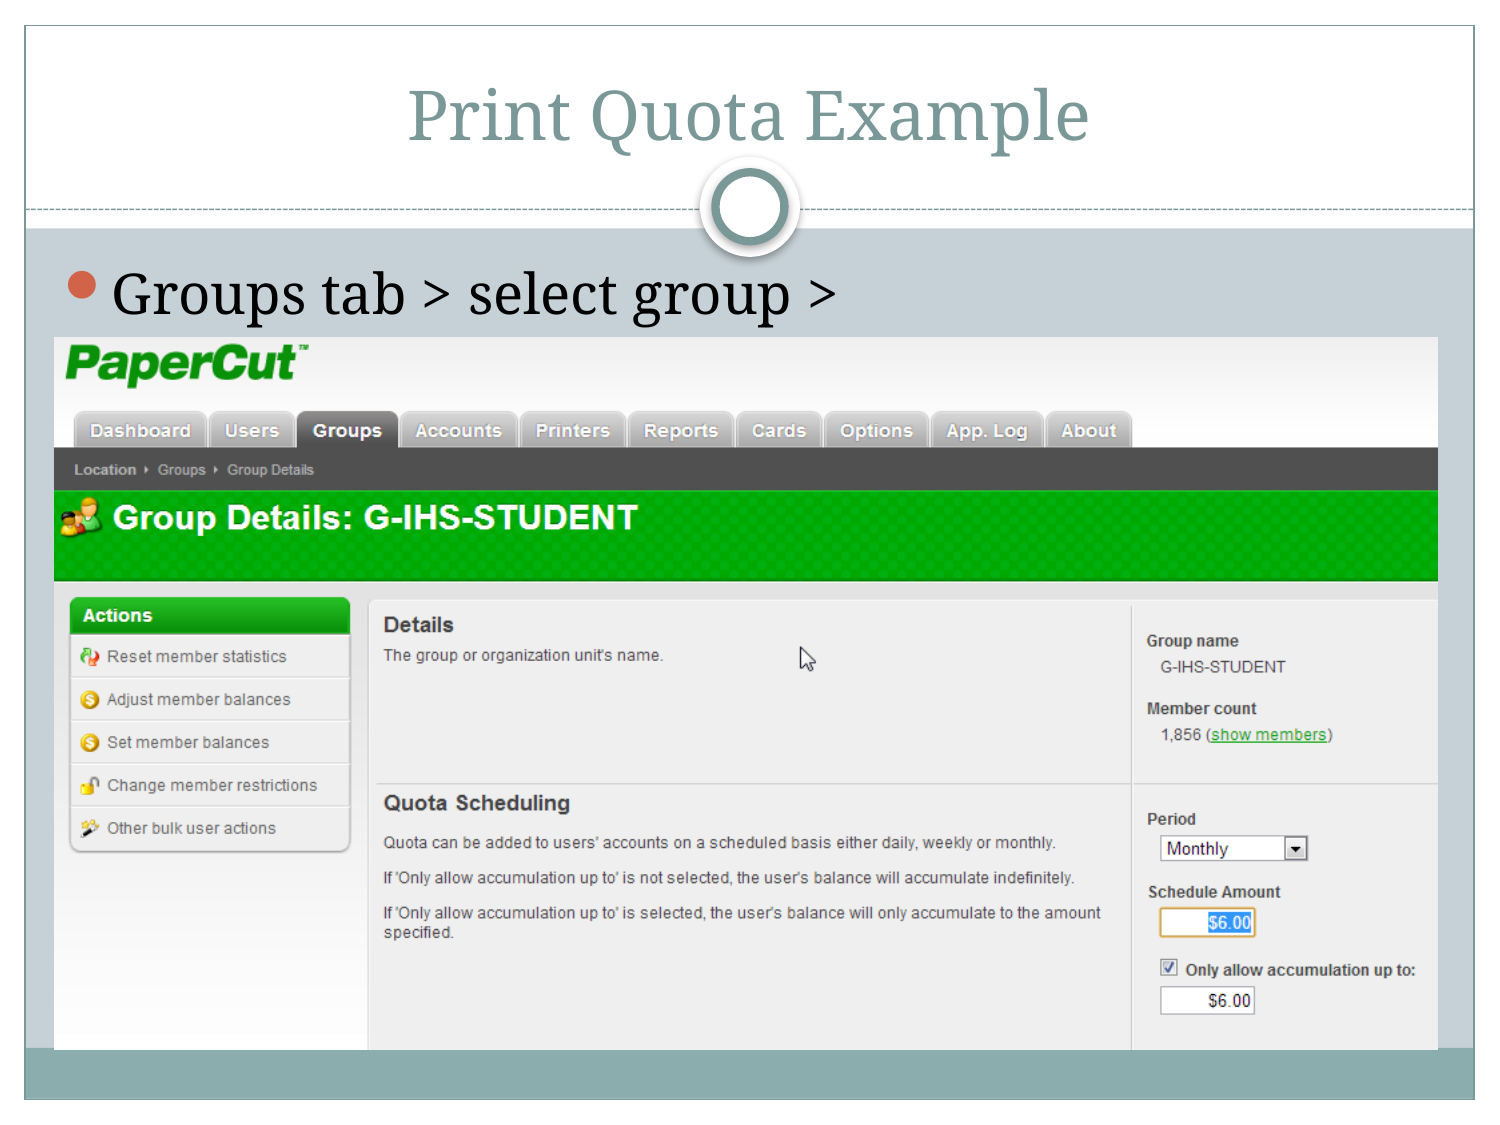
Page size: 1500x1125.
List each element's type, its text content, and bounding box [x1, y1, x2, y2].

title Print Quota Example [49, 37, 1450, 162]
picture [54, 337, 1438, 1051]
list Groups tab > select group > [49, 250, 1445, 1001]
